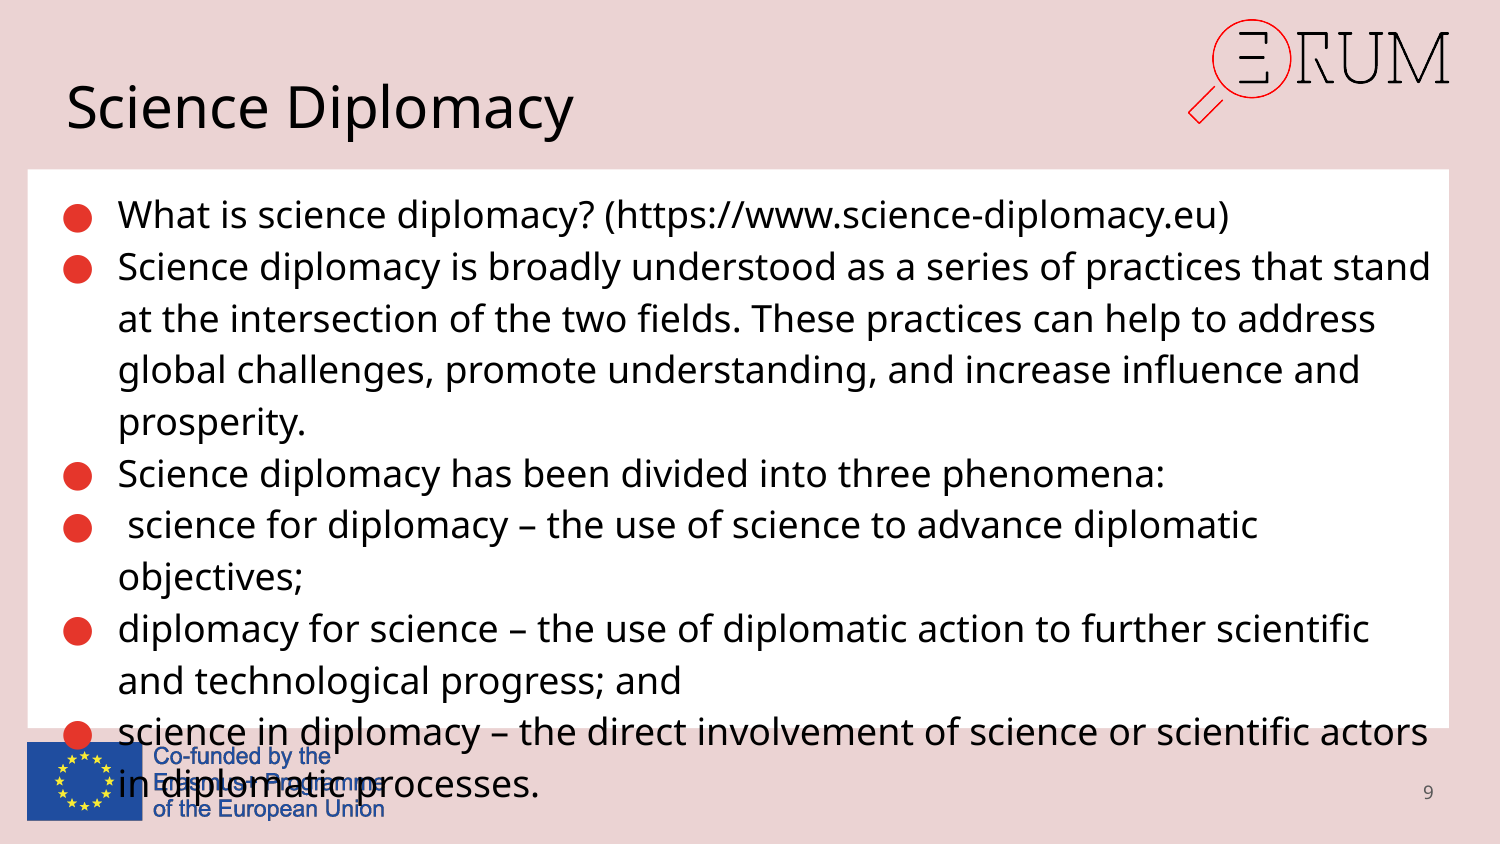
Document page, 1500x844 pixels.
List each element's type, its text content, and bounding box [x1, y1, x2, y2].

picture [27, 742, 385, 821]
list What is science diplomacy? (https://www.science-diplomacy.eu) Science diplomacy is broadly understood as a series of practices that stand at the intersection of the two fields. These practices can help to address global challenges, promote understanding, and increase influence and prosperity. Science diplomacy has been divided into three phenomena: science for diplomacy – the use of science to advance diplomatic objectives; diplomacy for science – the use of diplomatic action to further scientific and technological progress; and science in diplomacy – the direct involvement of science or scientific actors in diplomatic processes. [27, 169, 1449, 729]
slide_number 9 [1358, 761, 1449, 826]
picture [1136, 0, 1500, 137]
title Science Diplomacy [51, 55, 1168, 150]
